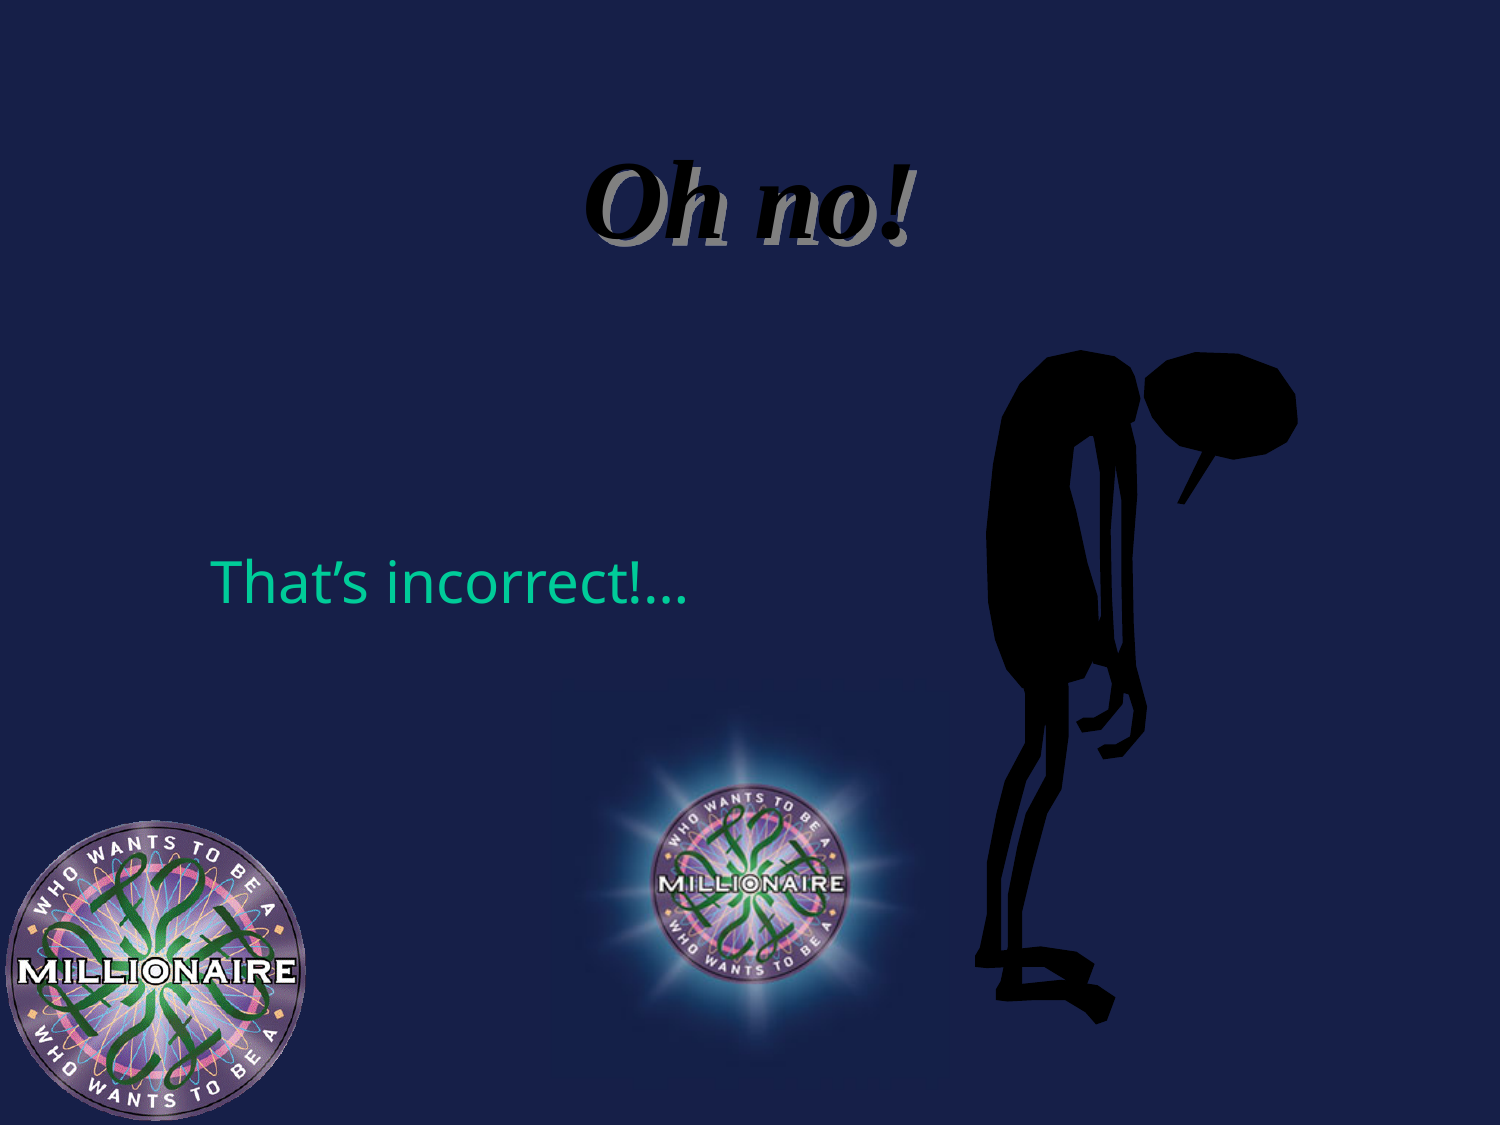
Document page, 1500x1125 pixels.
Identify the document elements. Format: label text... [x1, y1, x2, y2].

title Oh no! [112, 99, 1388, 288]
list That’s incorrect!… [87, 537, 813, 701]
picture [0, 0, 1500, 1125]
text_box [974, 349, 1298, 1026]
